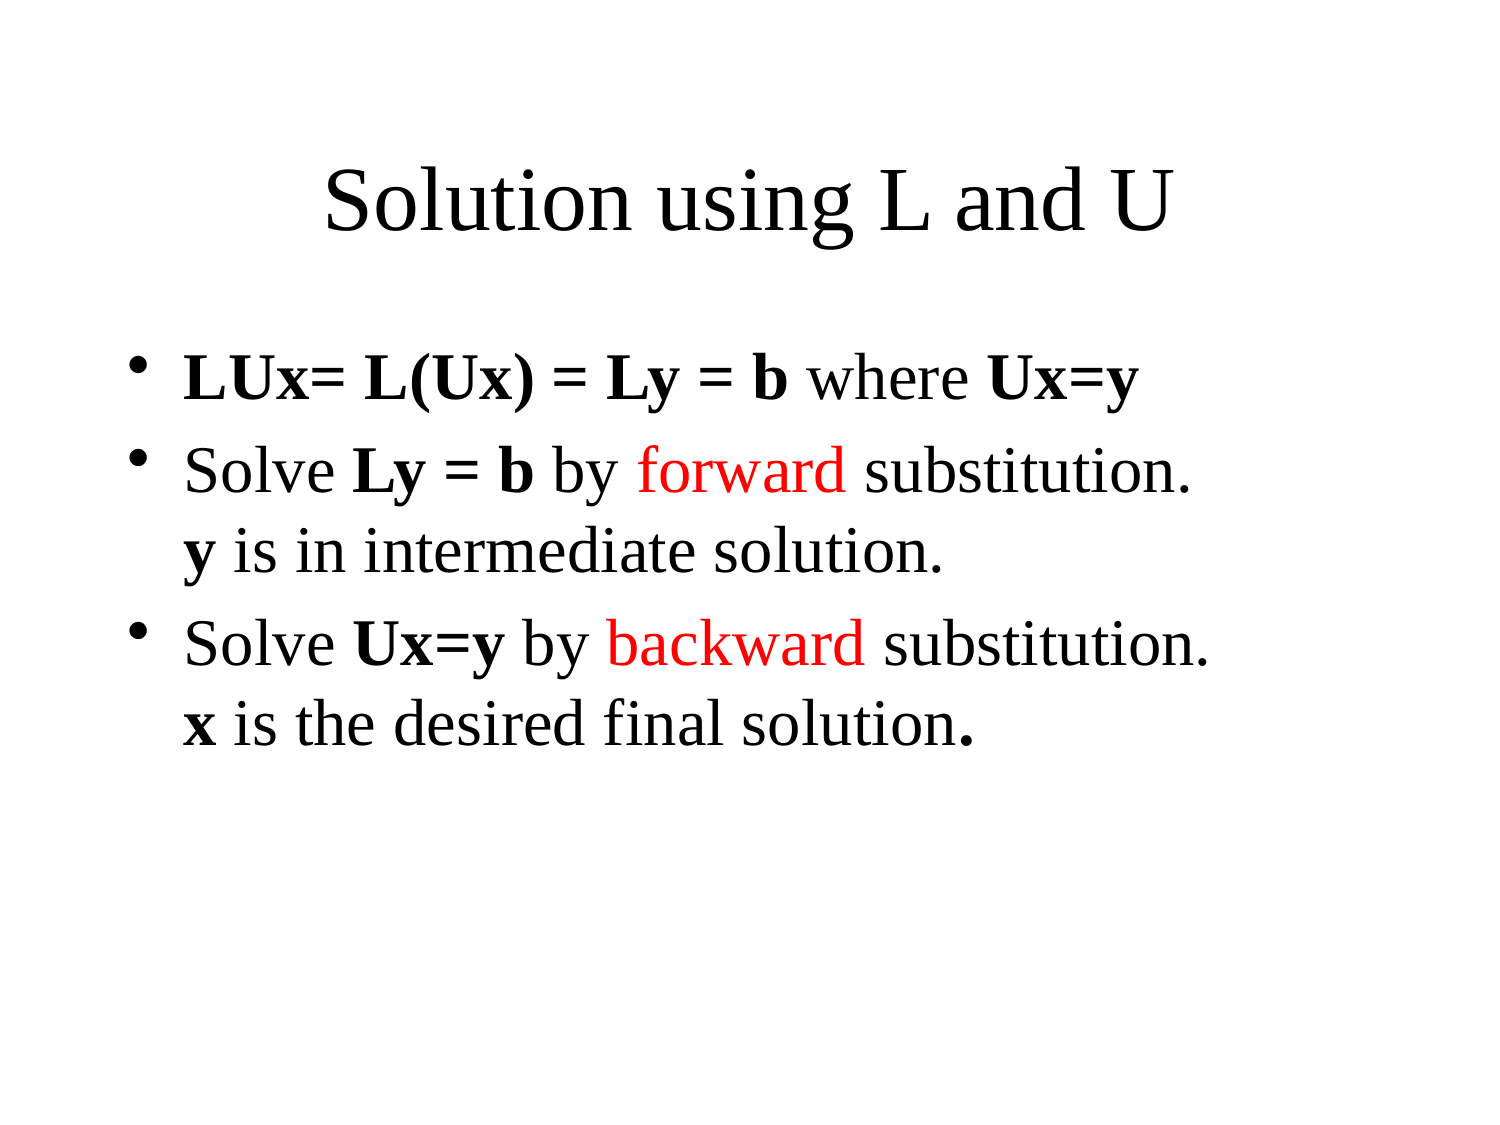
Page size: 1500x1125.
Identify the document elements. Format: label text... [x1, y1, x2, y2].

title Solution using L and U [112, 99, 1388, 288]
list LUx= L(Ux) = Ly = b where Ux=y Solve Ly = b by forward substitution. y is in intermediate solution. Solve Ux=y by backward substitution. x is the desired final solution. [112, 324, 1388, 801]
